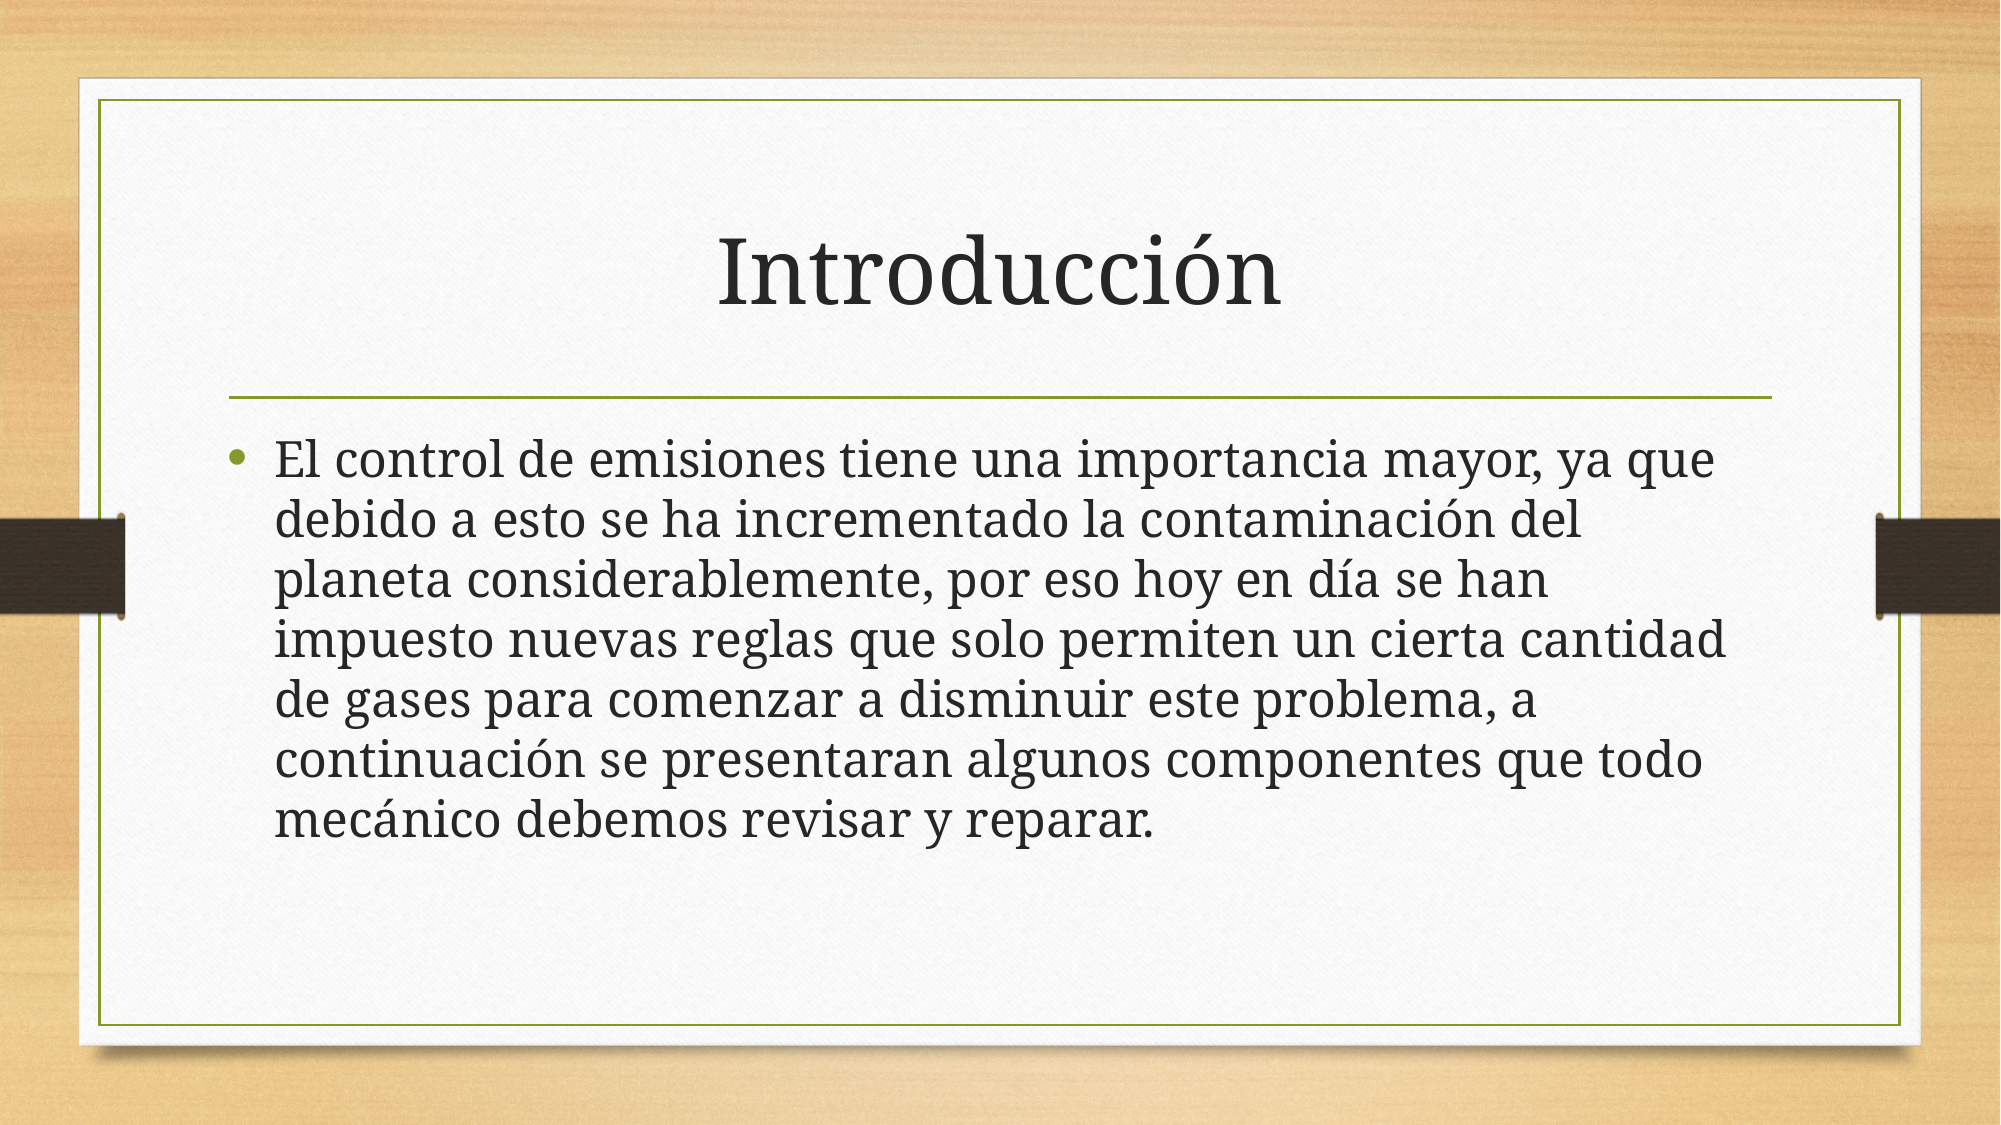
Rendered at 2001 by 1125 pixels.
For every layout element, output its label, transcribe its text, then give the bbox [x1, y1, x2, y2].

title Introducción [212, 161, 1788, 375]
list El control de emisiones tiene una importancia mayor, ya que debido a esto se ha incrementado la contaminación del planeta considerablemente, por eso hoy en día se han impuesto nuevas reglas que solo permiten un cierta cantidad de gases para comenzar a disminuir este problema, a continuación se presentaran algunos componentes que todo mecánico debemos revisar y reparar. [212, 419, 1788, 964]
picture [0, 0, 2001, 1125]
